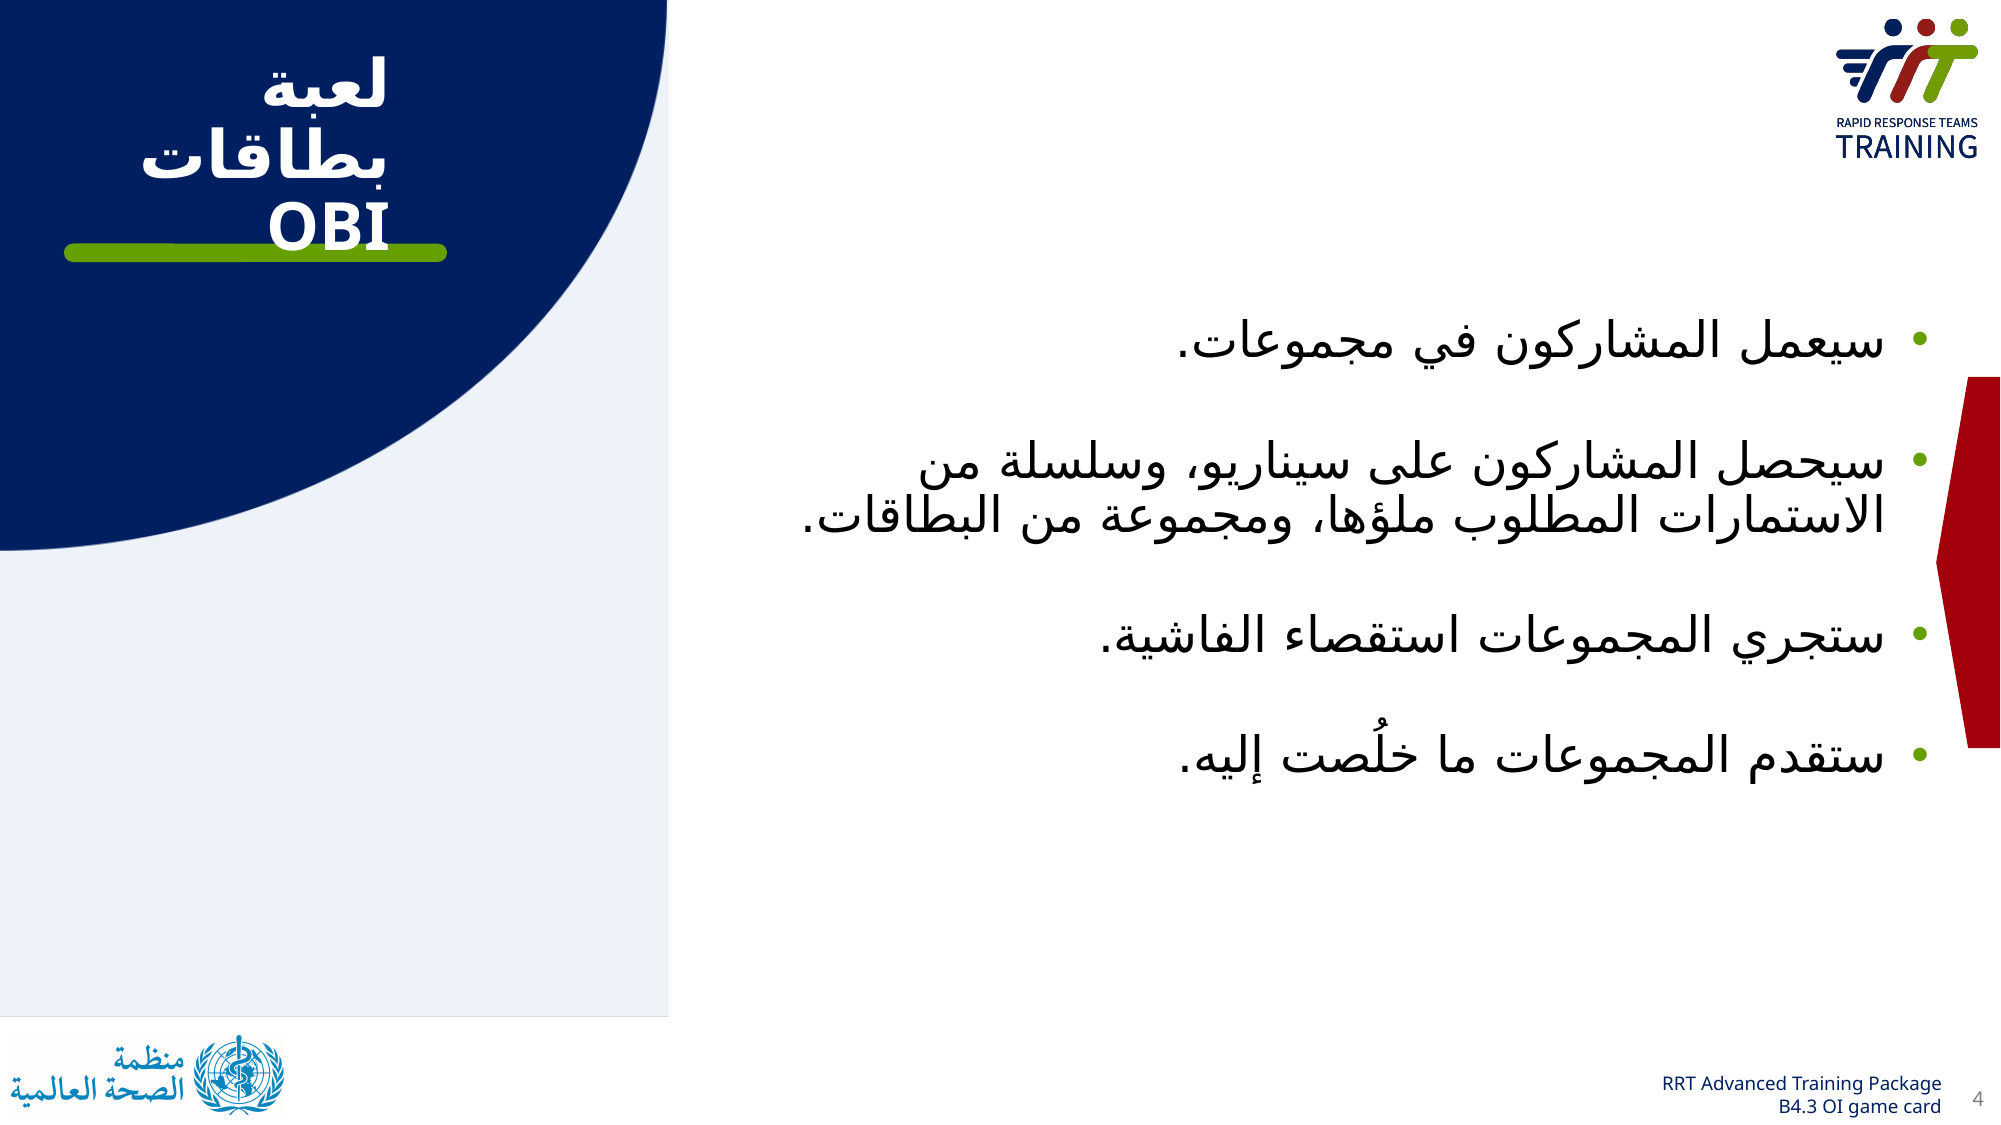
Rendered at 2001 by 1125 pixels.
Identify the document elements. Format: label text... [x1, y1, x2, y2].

title لعبة بطاقات OBI [63, 67, 399, 248]
picture [11, 1035, 284, 1115]
picture [241, 1050, 247, 1059]
picture [0, 0, 669, 1018]
list سيعمل المشاركون في مجموعات. سيحصل المشاركون على سيناريو، وسلسلة من الاستمارات المطلوب ملؤها، ومجموعة من البطاقات. ستجري المجموعات استقصاء الفاشية. ستقدم المجموعات ما خلُصت إليه. [700, 306, 1937, 809]
picture [1835, 19, 1978, 167]
